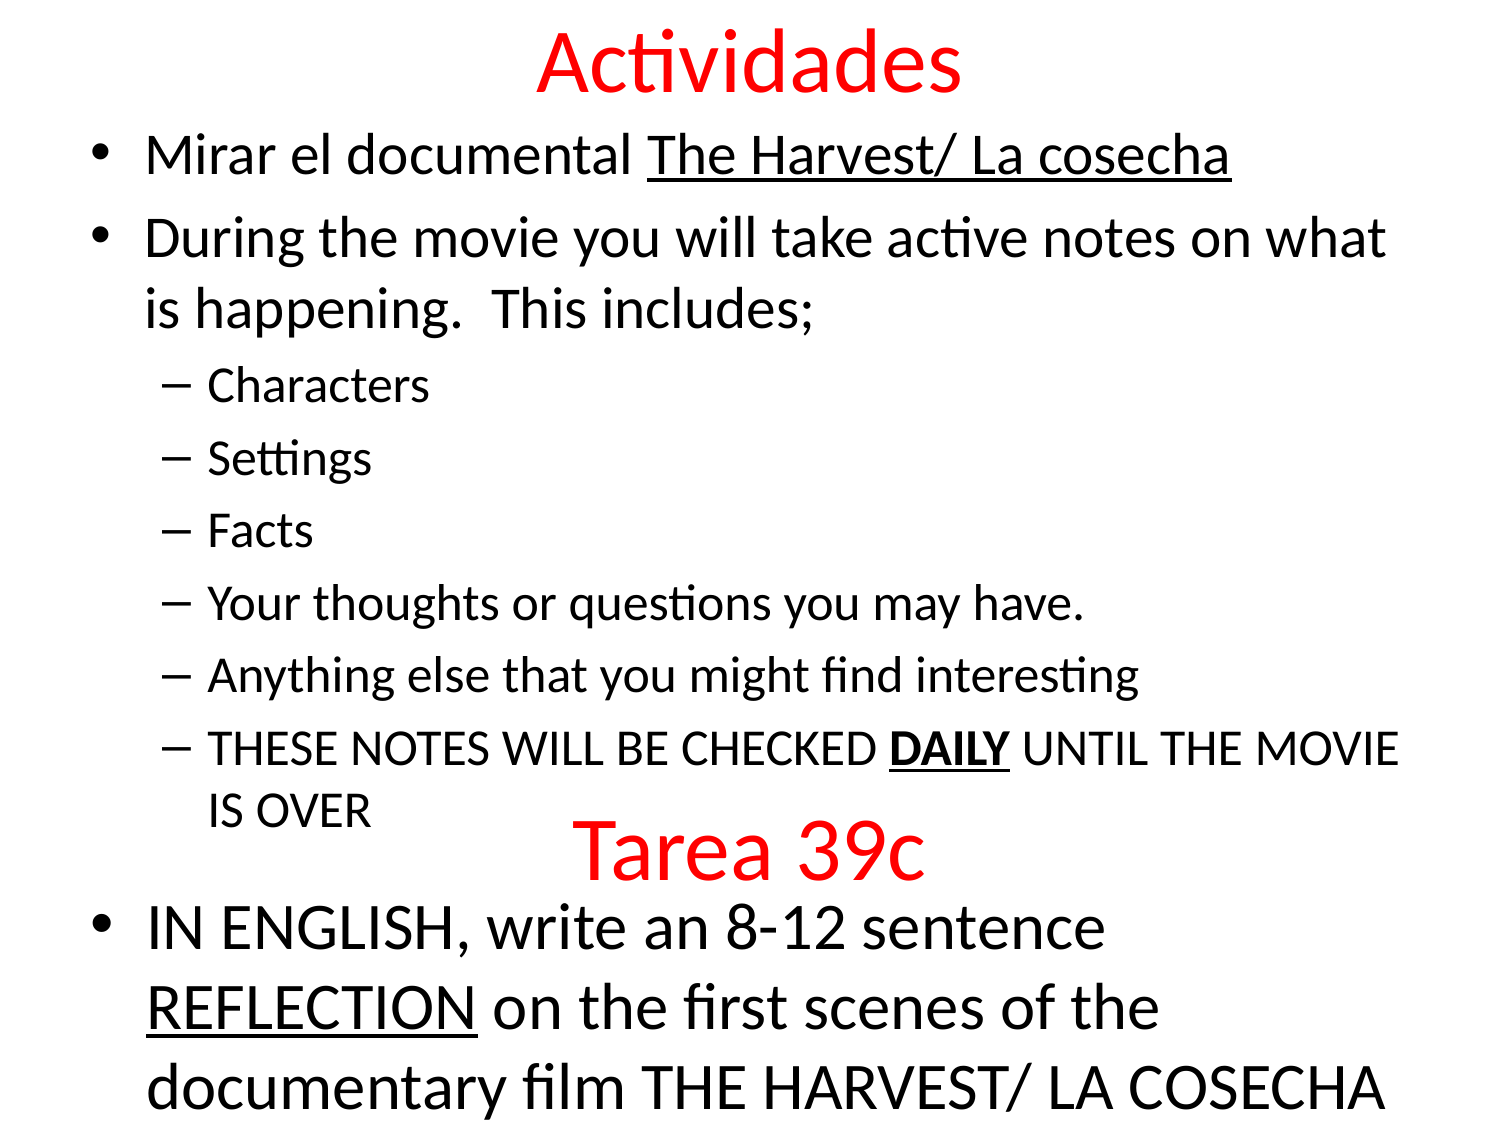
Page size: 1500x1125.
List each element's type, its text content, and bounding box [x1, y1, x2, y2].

text_box IN ENGLISH, write an 8-12 sentence REFLECTION on the first scenes of the documentary film THE HARVEST/ LA COSECHA [74, 938, 1425, 1125]
title Actividades [75, 0, 1425, 107]
text_box Tarea 39c [74, 750, 1425, 938]
list Mirar el documental The Harvest/ La cosecha During the movie you will take active notes on what is happening. This includes; Characters Settings Facts Your thoughts or questions you may have. Anything else that you might find interesting THESE NOTES WILL BE CHECKED DAILY UNTIL THE MOVIE IS OVER [75, 107, 1425, 750]
